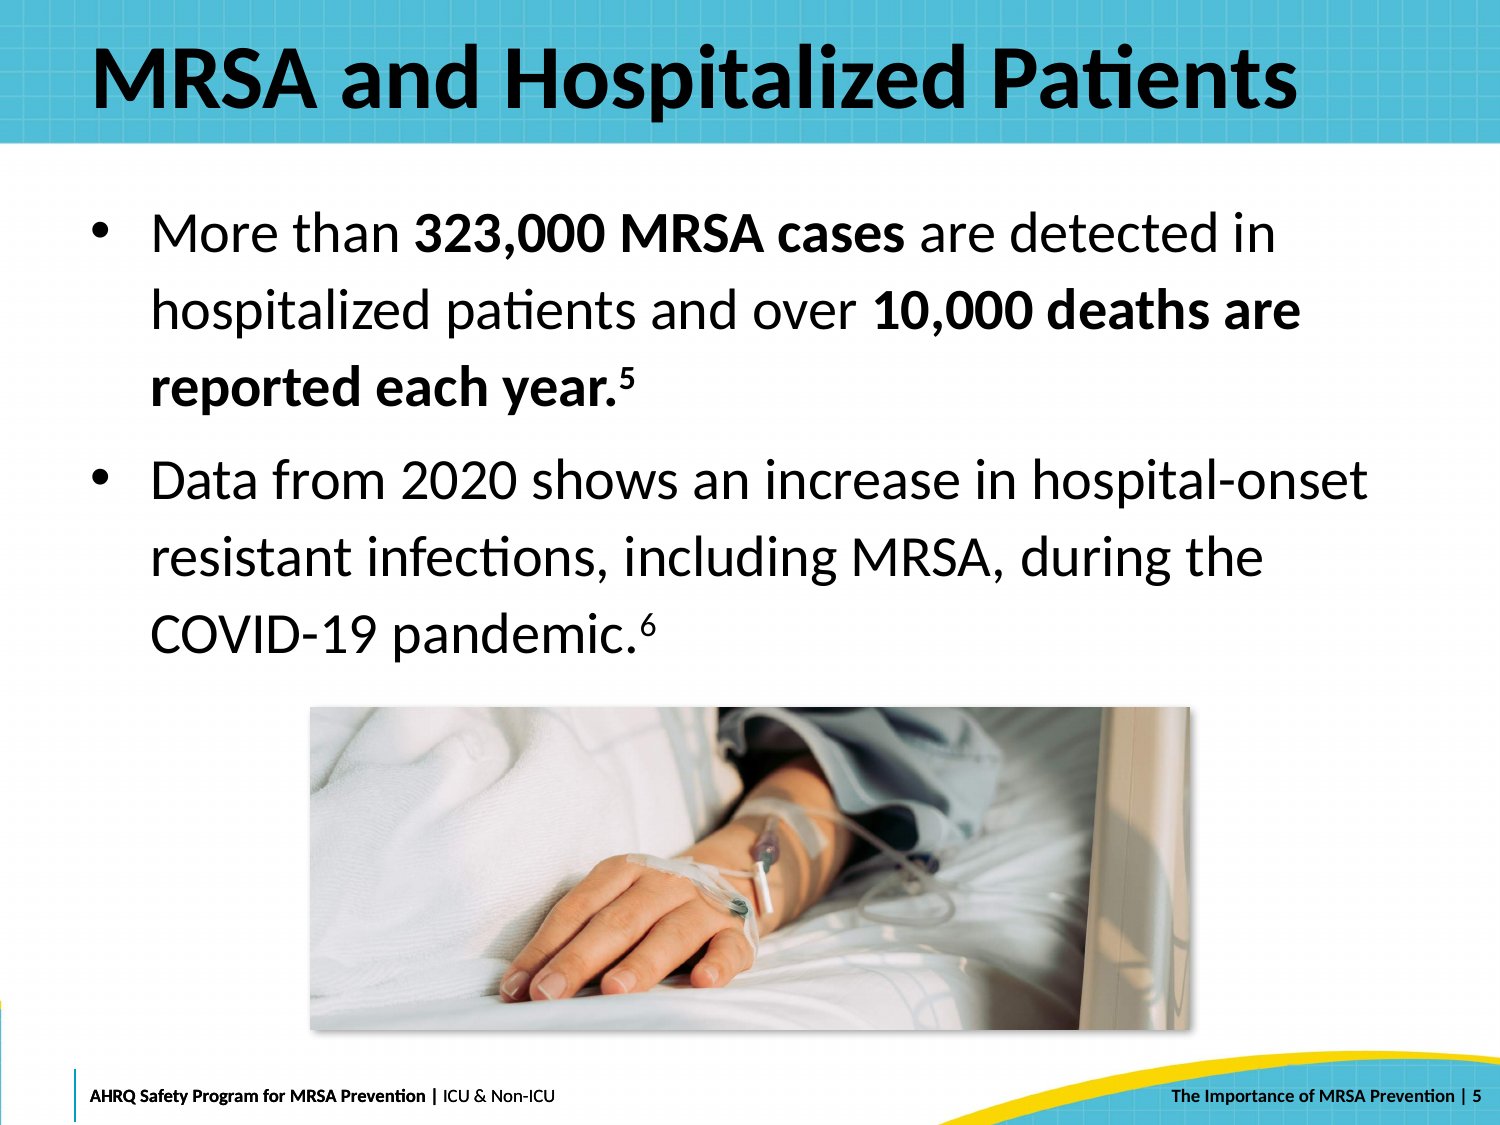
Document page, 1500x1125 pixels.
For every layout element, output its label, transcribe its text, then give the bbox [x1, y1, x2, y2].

picture [0, 0, 1500, 1125]
slide_number | 5 [1455, 1065, 1500, 1125]
title MRSA and Hospitalized Patients [75, 0, 1425, 150]
list More than 323,000 MRSA cases are detected in hospitalized patients and over 10,000 deaths are reported each year.5 Data from 2020 shows an increase in hospital-onset resistant infections, including MRSA, during the COVID-19 pandemic.6 [75, 179, 1425, 708]
